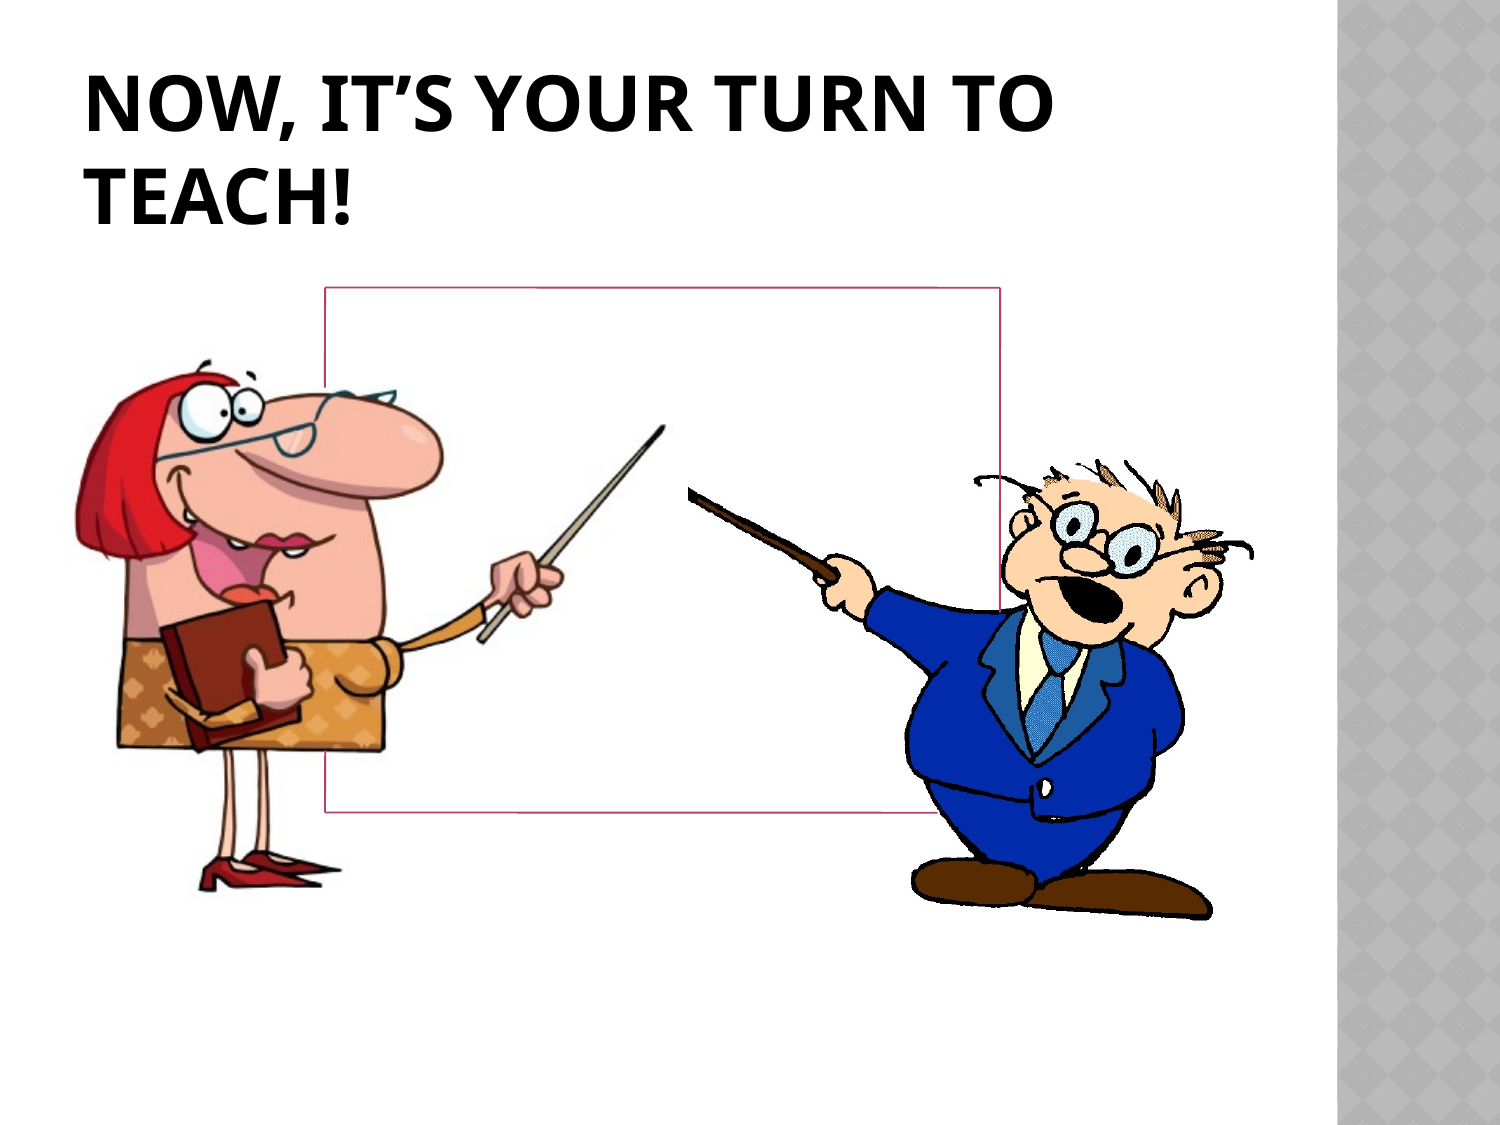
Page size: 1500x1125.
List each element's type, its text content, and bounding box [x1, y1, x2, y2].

picture [691, 411, 1269, 938]
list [62, 312, 688, 938]
title Now, it’s your turn to teach! [75, 52, 1263, 240]
